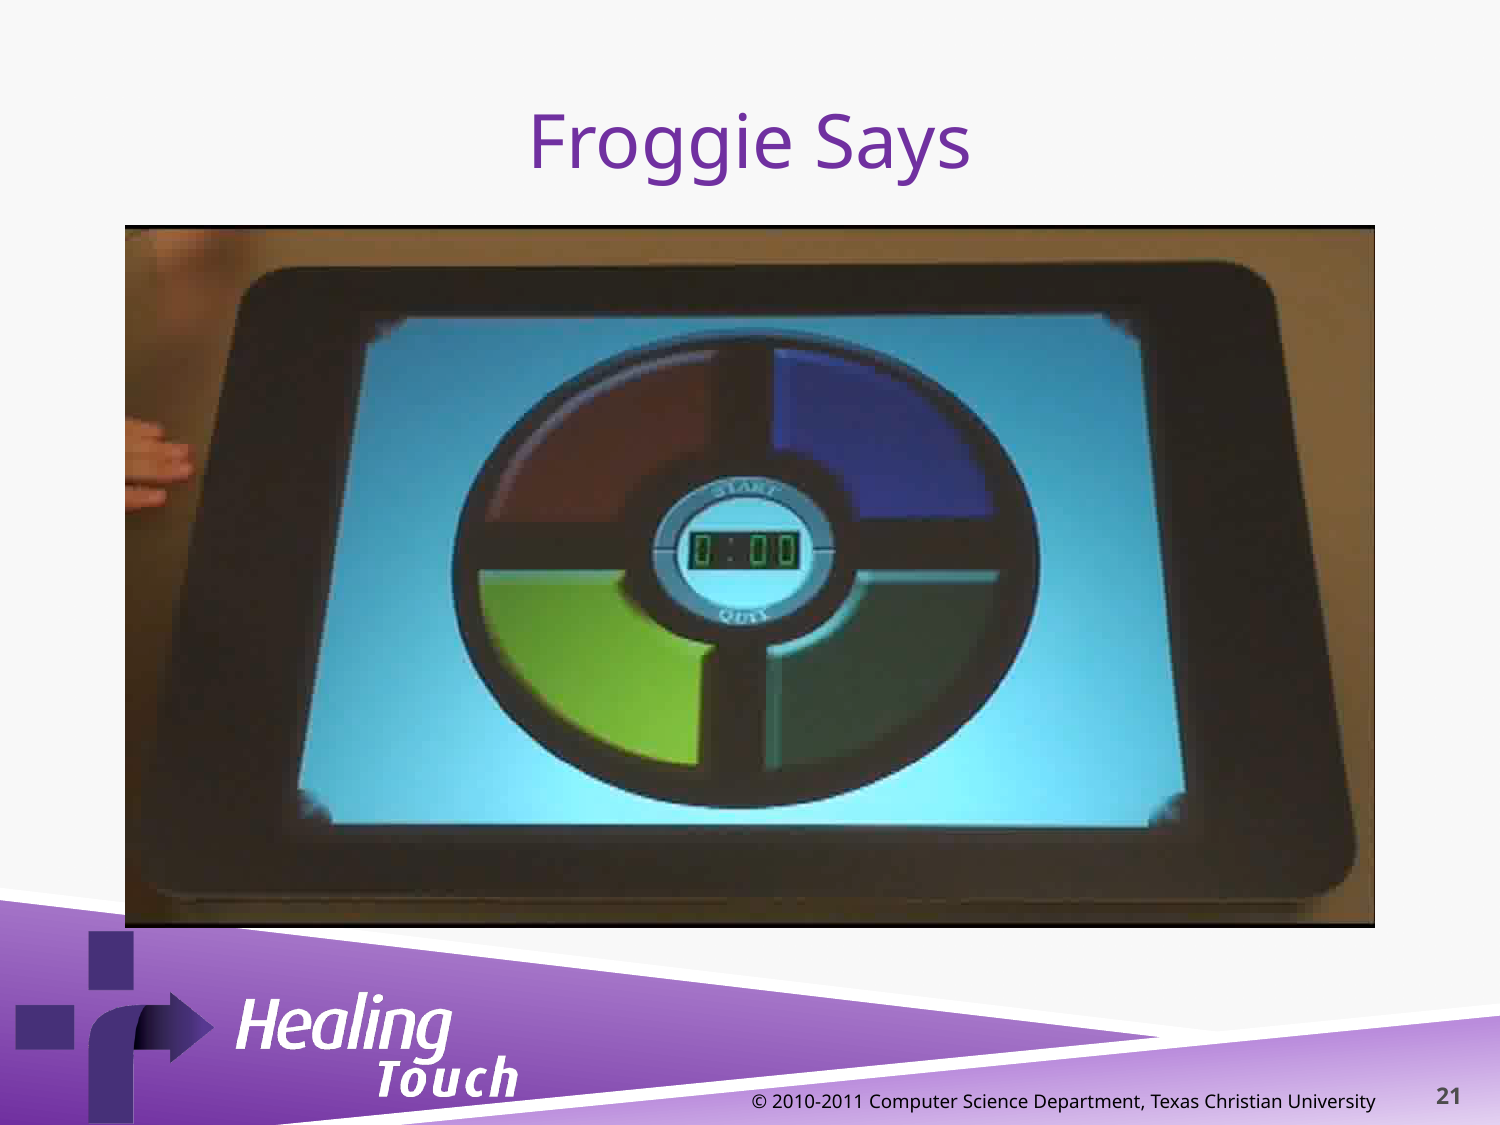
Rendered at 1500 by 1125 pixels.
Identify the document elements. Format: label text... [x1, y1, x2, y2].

title Froggie Says [112, 45, 1388, 233]
slide_number 21 [1387, 1052, 1463, 1113]
picture [7, 927, 525, 1125]
slide_number © 2010-2011 Computer Science Department, Texas Christian University [737, 1052, 1375, 1113]
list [124, 224, 1376, 929]
